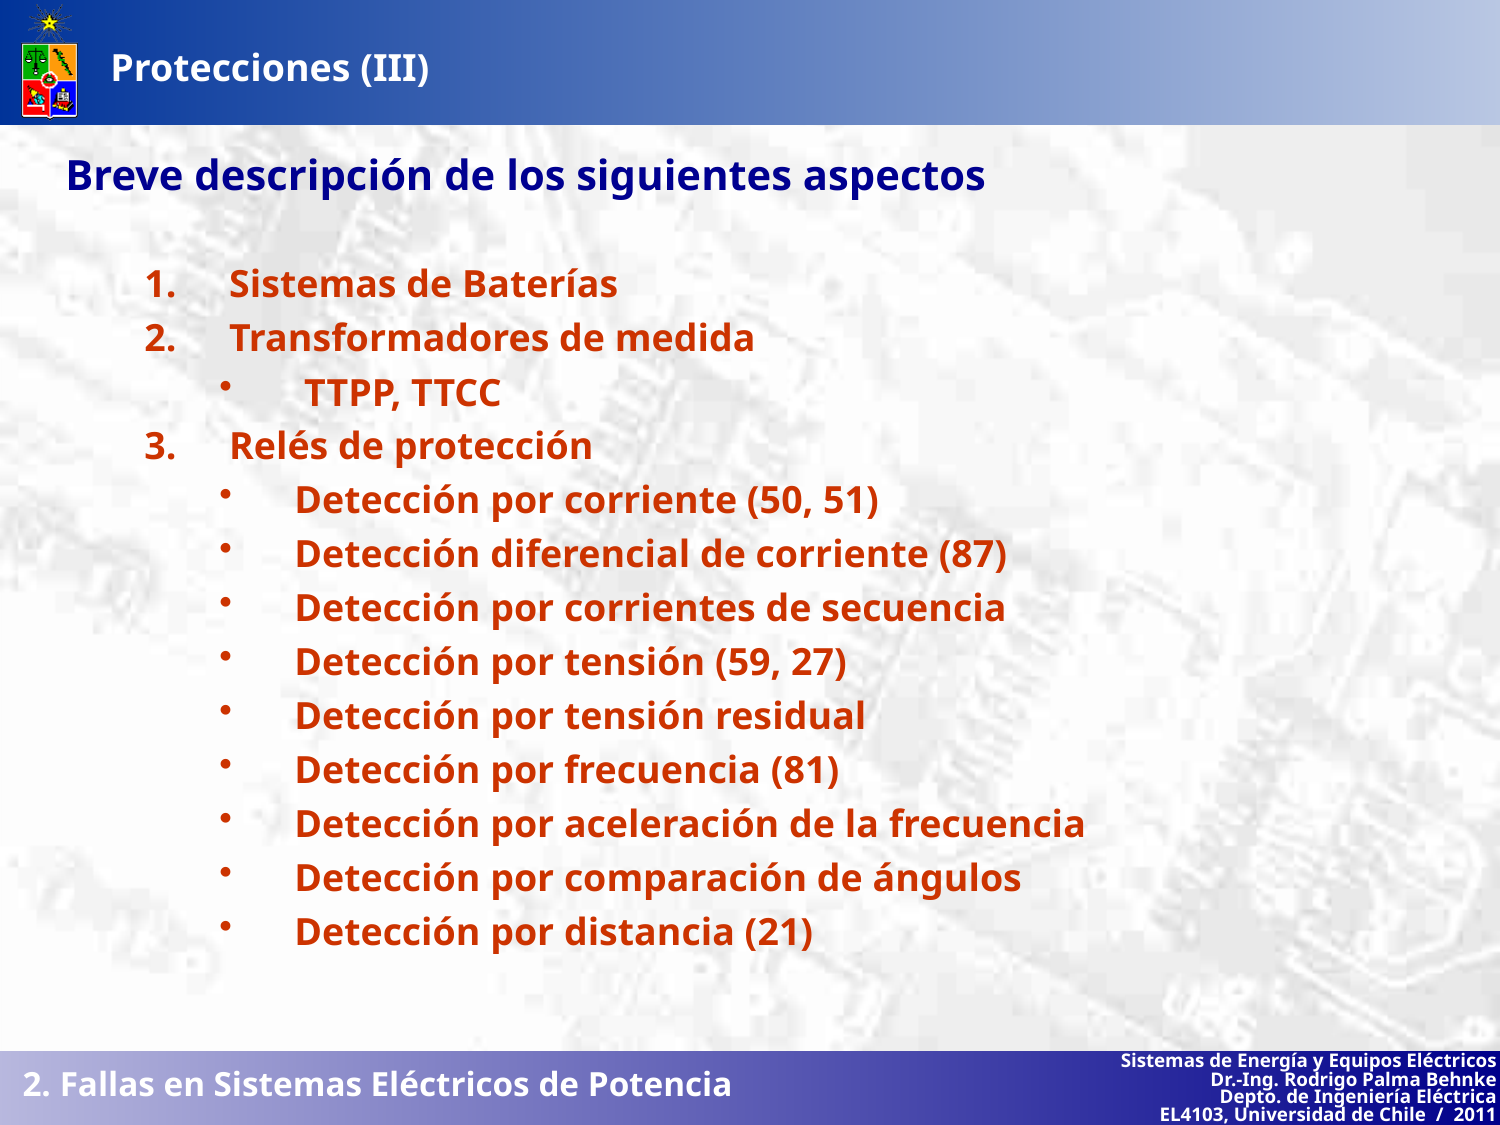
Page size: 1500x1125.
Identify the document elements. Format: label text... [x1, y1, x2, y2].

picture [0, 125, 1500, 1051]
text_box 2. Fallas en Sistemas Eléctricos de Potencia [7, 1063, 1278, 1111]
text_box Breve descripción de los siguientes aspectos [50, 151, 1002, 207]
text_box Sistemas de Baterías Transformadores de medida TTPP, TTCC Relés de protección Detección por corriente (50, 51) Detección diferencial de corriente (87) Detección por corrientes de secuencia Detección por tensión (59, 27) Detección por tensión residual Detección por frecuencia (81) Detección por aceleración de la frecuencia Detección por comparación de ángulos Detección por distancia (21) [129, 243, 1278, 961]
picture [10, 0, 89, 124]
text_box Protecciones (III) [95, 36, 1365, 97]
